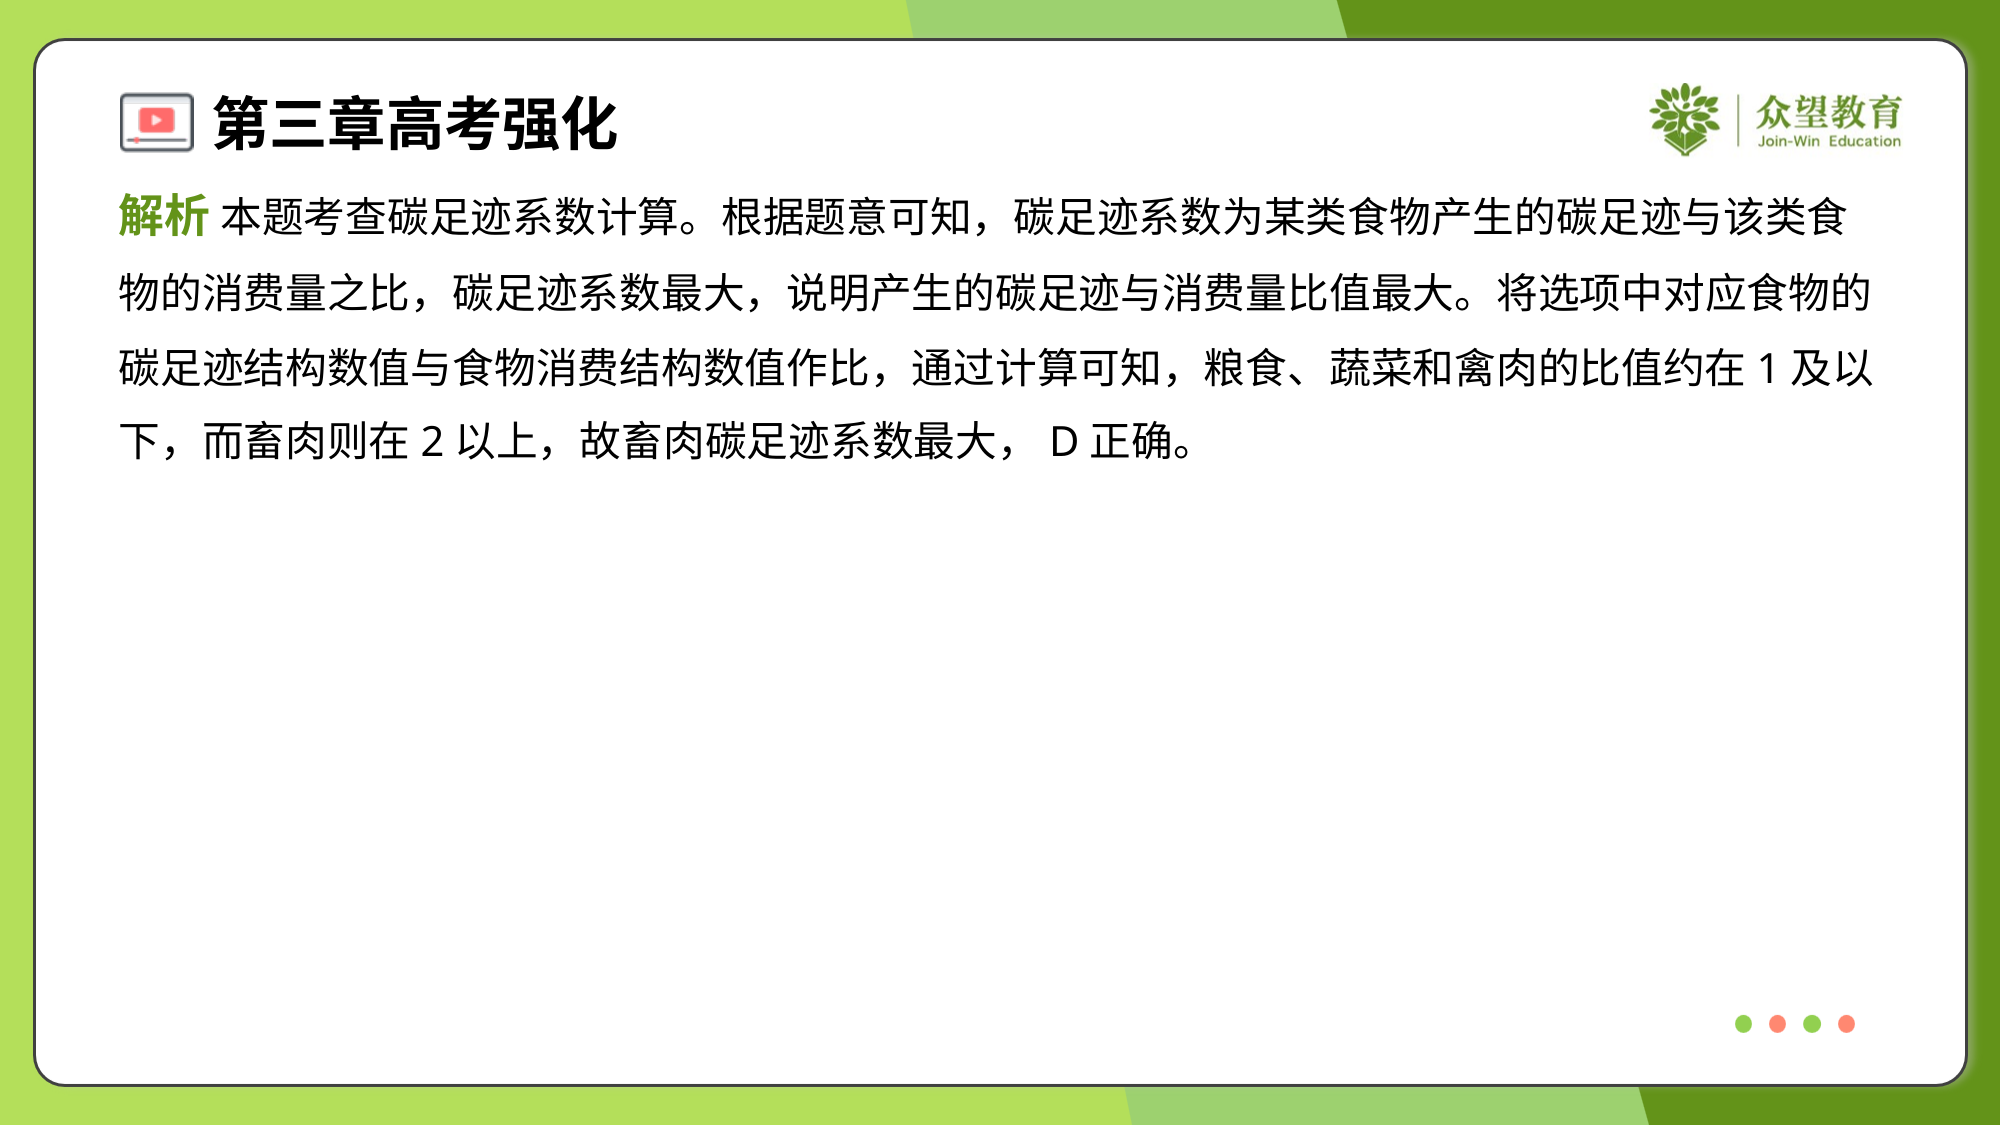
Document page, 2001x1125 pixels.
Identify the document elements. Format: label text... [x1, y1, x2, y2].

text_box 解析 本题考查碳足迹系数计算。根据题意可知，碳足迹系数为某类食物产生的碳足迹与该类食 物的消费量之比，碳足迹系数最大，说明产生的碳足迹与消费量比值最大。将选项中对应食物的 碳足迹结构数值与食物消费结构数值作比，通过计算可知，粮食、蔬菜和禽肉的比值约在1及以 下，而畜肉则在2以上，故畜肉碳足迹系数最大，D正确。 [118, 164, 1883, 458]
picture [0, 0, 2000, 1125]
